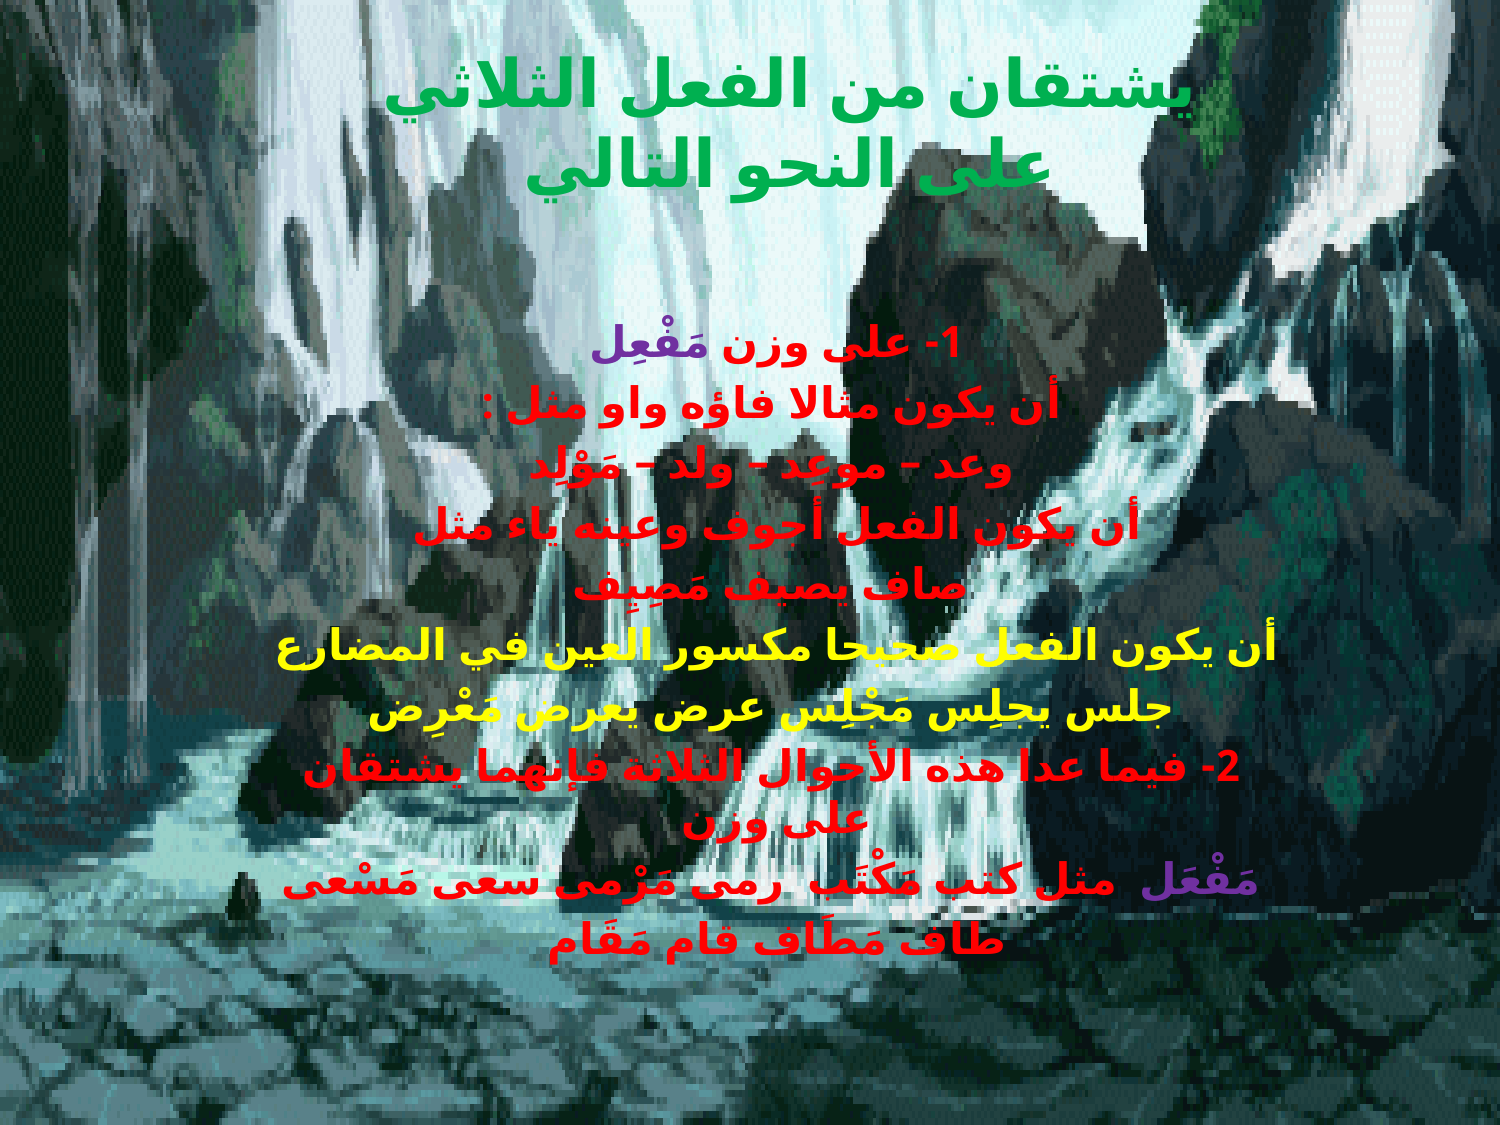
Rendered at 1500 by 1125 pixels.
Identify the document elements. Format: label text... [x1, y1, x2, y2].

subtitle 1- على وزن مَفْعِل أن يكون مثالا فاؤه واو مثل : وعد – موعِد – ولد – مَوْلِد أن يكون الفعل أجوف وعينه ياء مثل صاف يصيف مَصِيِف أن يكون الفعل صحيحا مكسور العين في المضارع جلس يجلِس مَجْلِس عرض يعرض مَعْرِض 2- فيما عدا هذه الأحوال الثلاثة فإنهما يشتقان على وزن مَفْعَل مثل كتب مَكْتَب رمى مَرْمى سعى مَسْعى طاف مَطَاف قام مَقَام [246, 246, 1297, 1067]
title يشتقان من الفعل الثلاثي على النحو التالي [152, 0, 1428, 242]
picture [0, 0, 1500, 1125]
